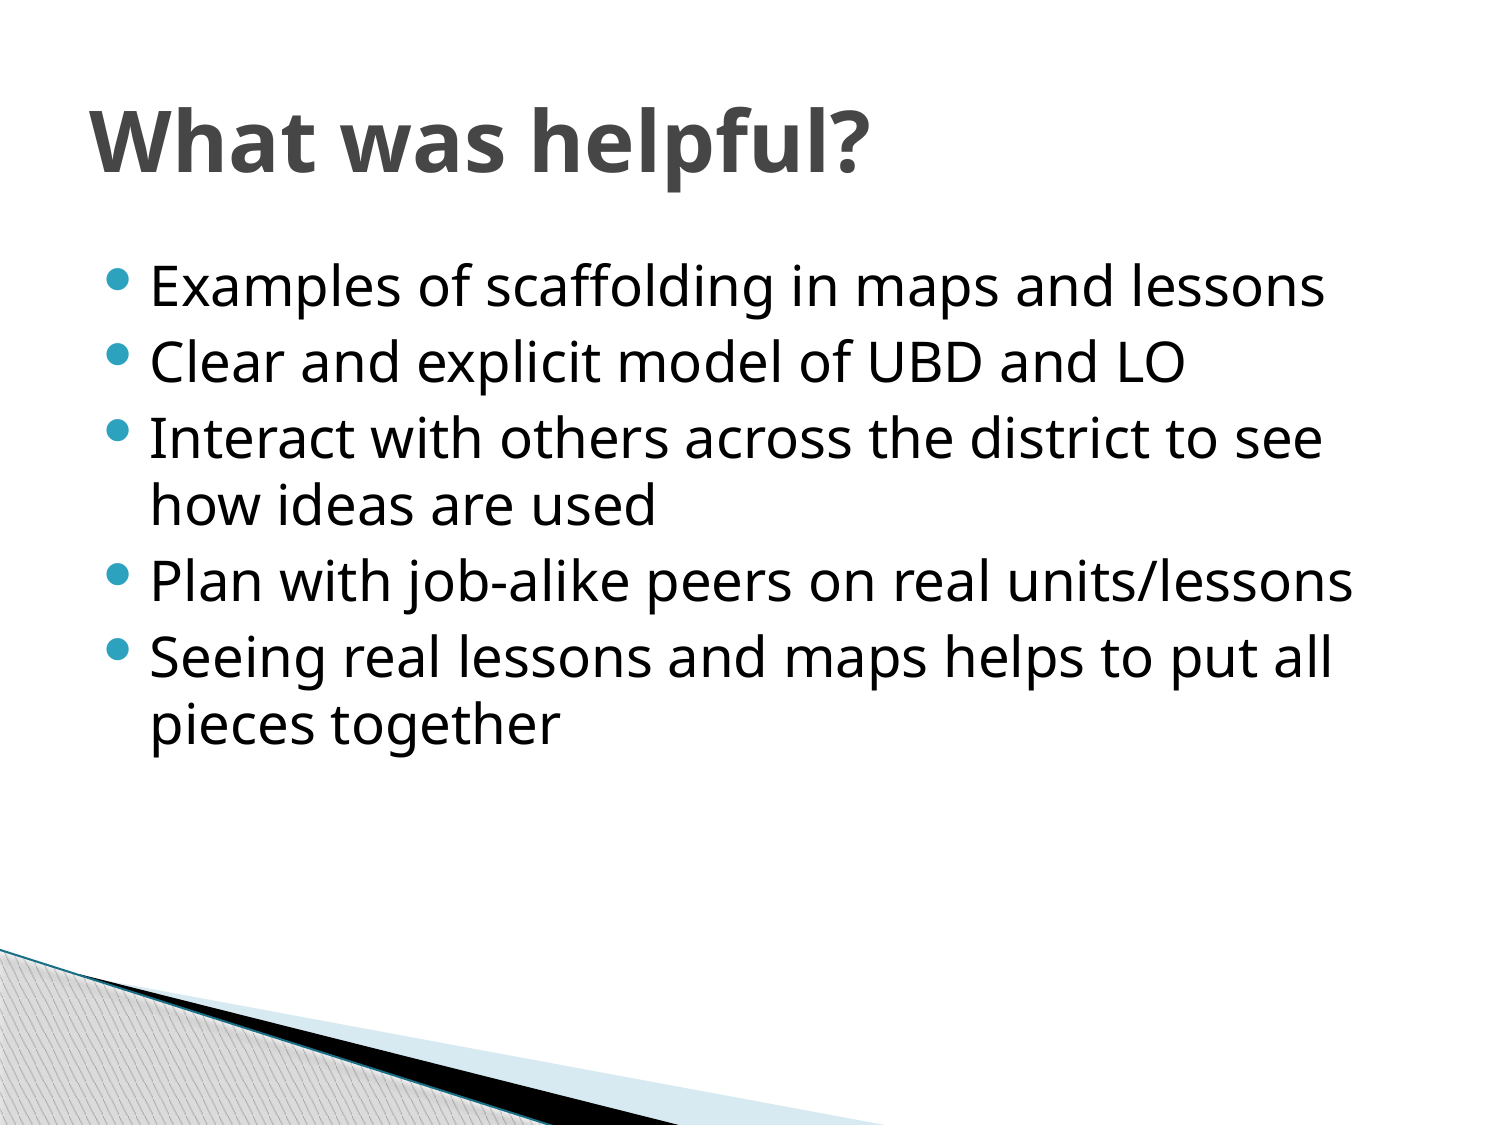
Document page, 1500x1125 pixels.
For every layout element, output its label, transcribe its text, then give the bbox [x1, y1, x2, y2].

list Examples of scaffolding in maps and lessons Clear and explicit model of UBD and LO Interact with others across the district to see how ideas are used Plan with job-alike peers on real units/lessons Seeing real lessons and maps helps to put all pieces together [75, 243, 1425, 986]
title What was helpful? [75, 45, 1425, 233]
